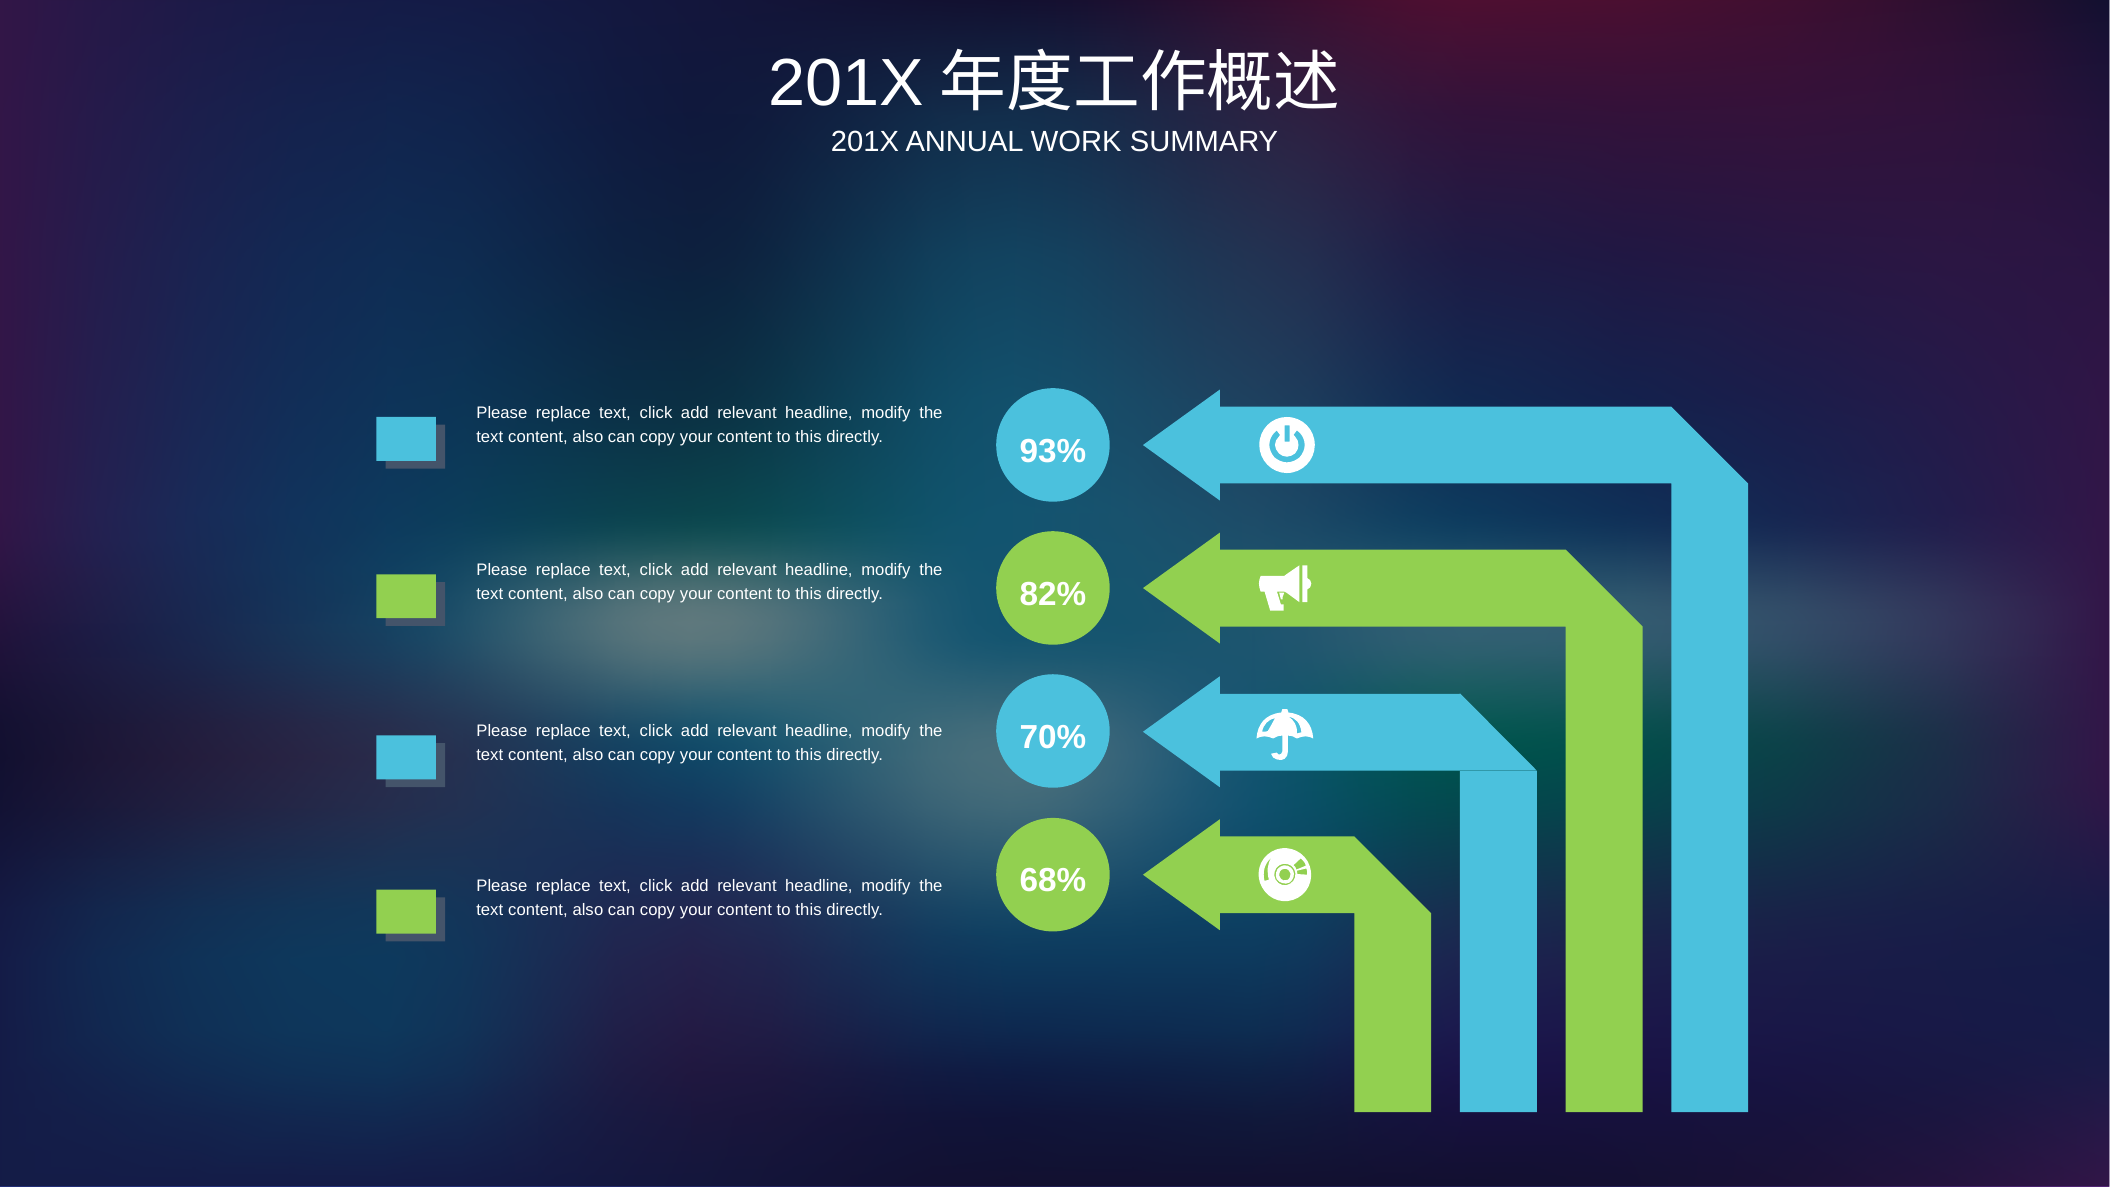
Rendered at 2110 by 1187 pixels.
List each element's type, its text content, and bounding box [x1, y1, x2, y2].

text_box Please replace text, click add relevant headline, modify the text content, also can copy your content to this directly. [461, 708, 959, 772]
picture [0, 0, 2110, 1187]
text_box 201X ANNUAL WORK SUMMARY [824, 122, 1285, 158]
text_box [1142, 819, 1432, 1112]
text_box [1142, 389, 1749, 1112]
text_box Please replace text, click add relevant headline, modify the text content, also can copy your content to this directly. [461, 390, 959, 453]
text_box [376, 574, 446, 626]
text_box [996, 388, 1110, 502]
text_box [376, 889, 446, 942]
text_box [996, 674, 1110, 788]
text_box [996, 817, 1110, 932]
text_box Please replace text, click add relevant headline, modify the text content, also can copy your content to this directly. [461, 863, 959, 926]
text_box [376, 416, 446, 469]
text_box Please replace text, click add relevant headline, modify the text content, also can copy your content to this directly. [461, 547, 959, 611]
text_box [376, 735, 446, 788]
text_box 201X年度工作概述 [730, 38, 1379, 119]
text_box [996, 531, 1110, 645]
